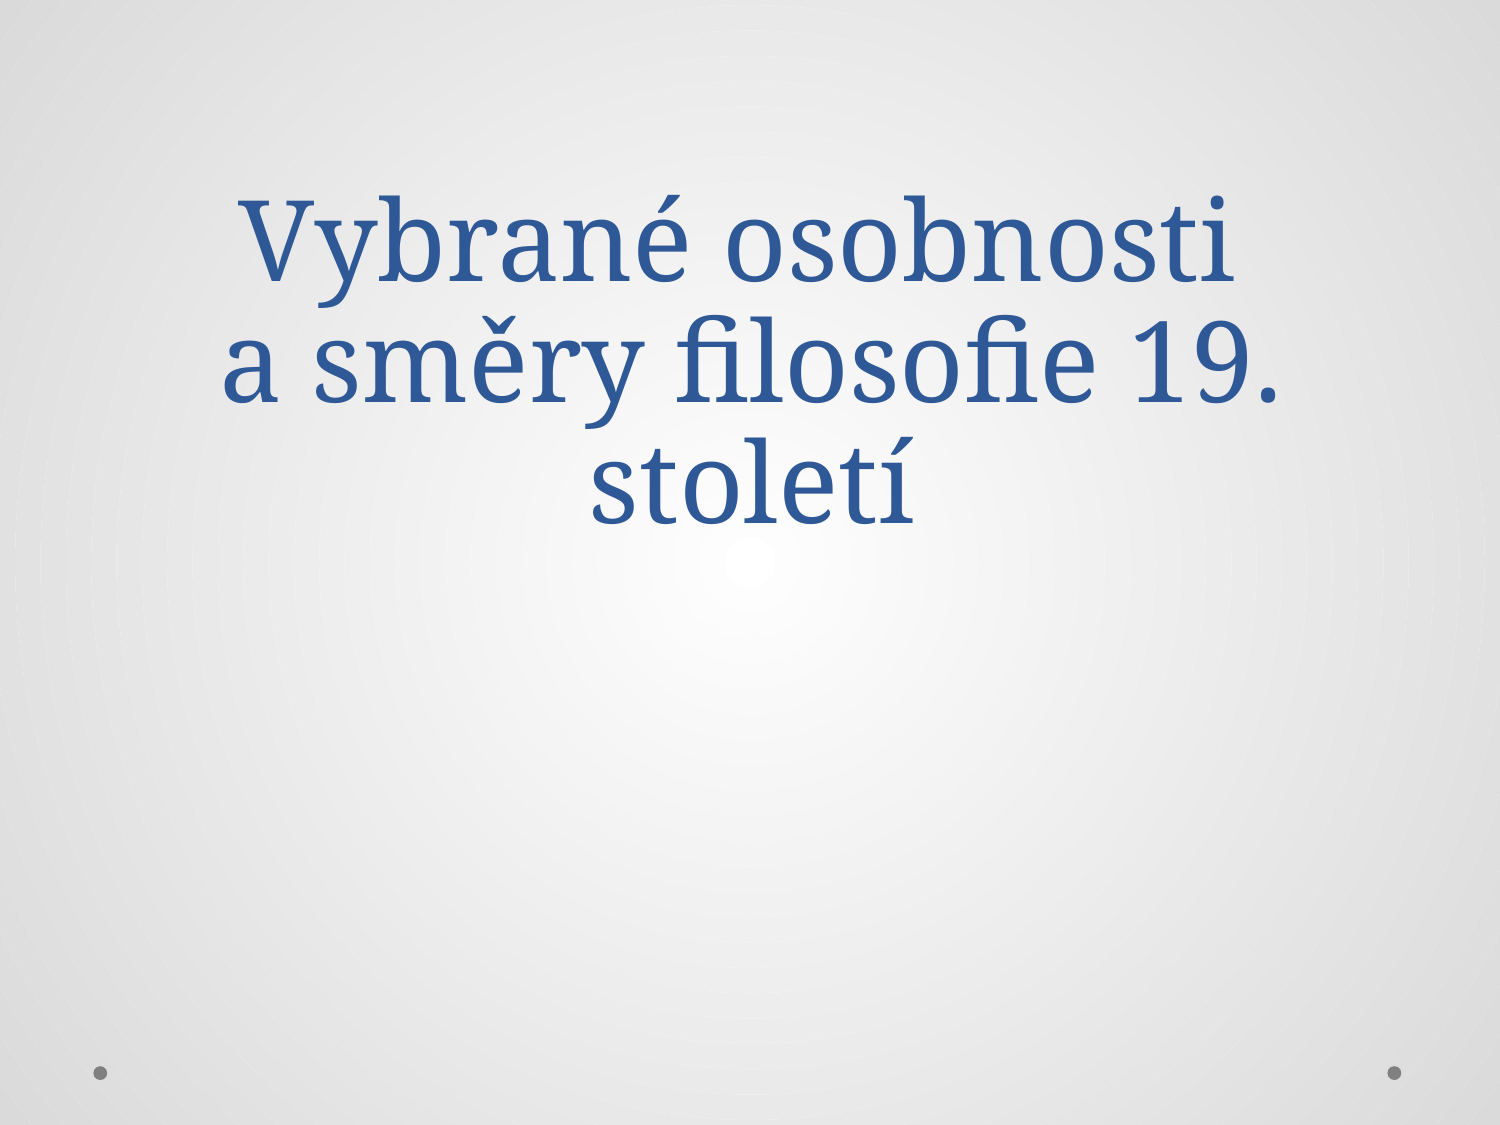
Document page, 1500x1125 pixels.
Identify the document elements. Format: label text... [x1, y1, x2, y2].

title Vybrané osobnosti a směry filosofie 19. století [76, 290, 1427, 554]
